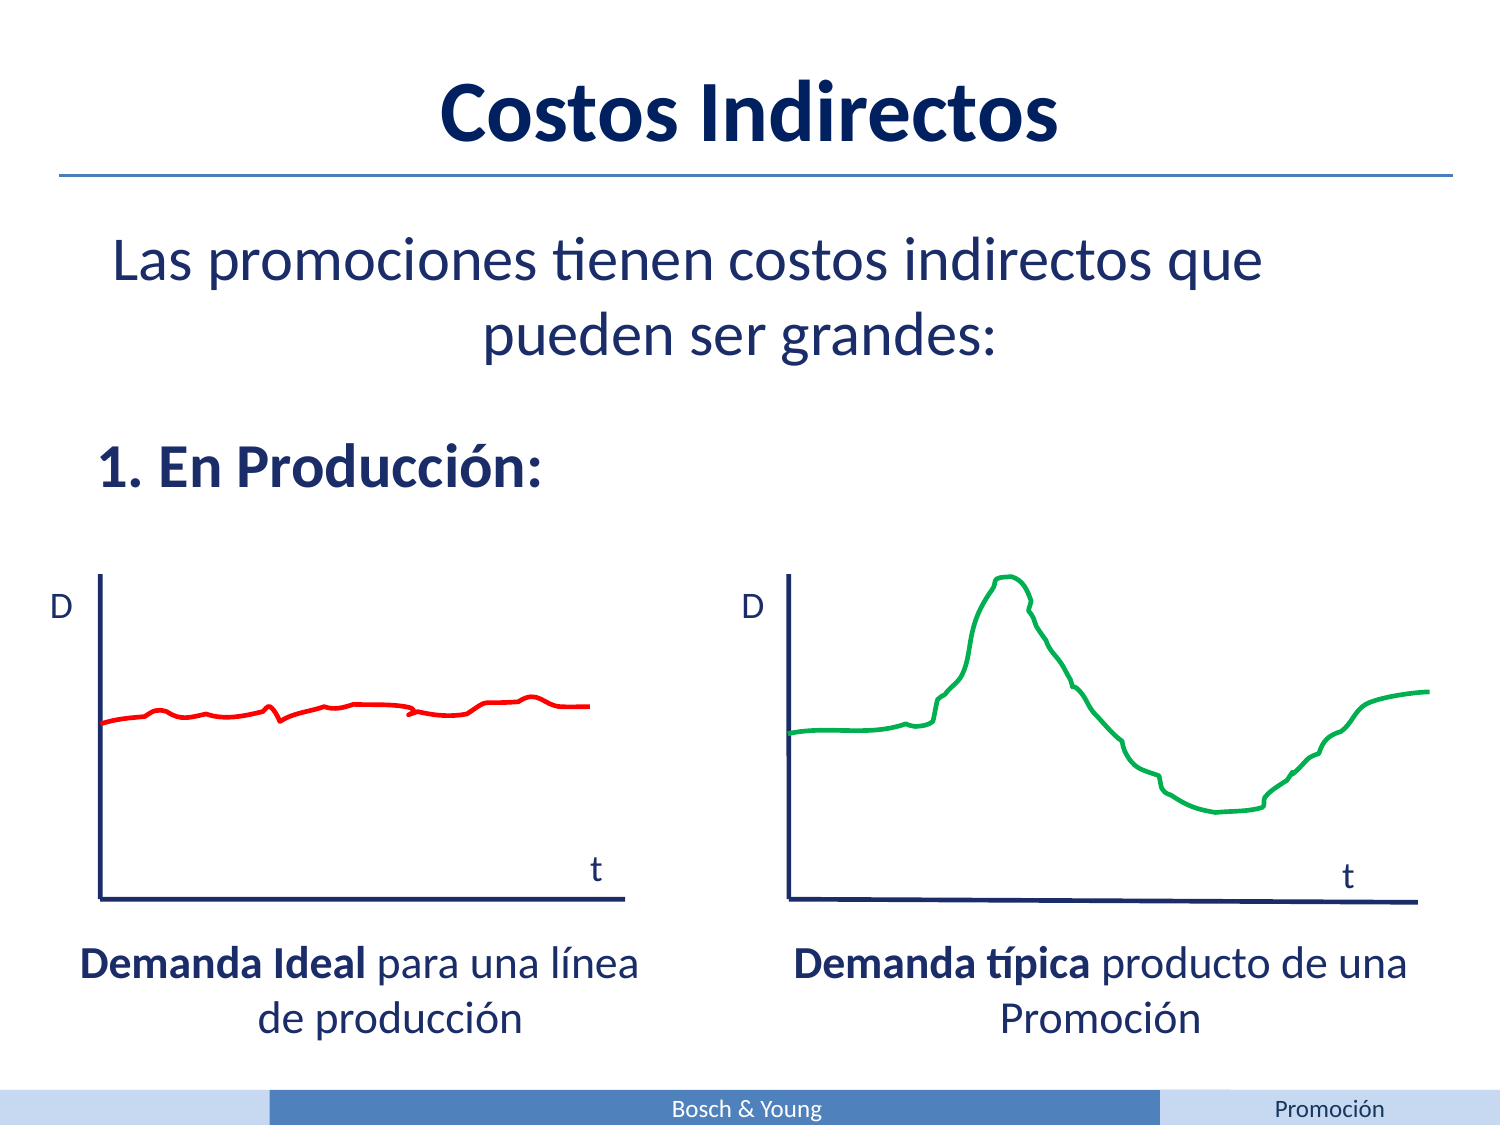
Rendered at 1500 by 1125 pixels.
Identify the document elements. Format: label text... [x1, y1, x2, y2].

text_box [735, 573, 1466, 1053]
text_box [34, 573, 735, 1053]
text_box [0, 1088, 272, 1125]
text_box Las promociones tienen costos indirectos que pueden ser grandes: [46, 210, 1360, 443]
text_box Bosch & Young [272, 1088, 1158, 1125]
text_box Costos Indirectos [35, 46, 1465, 167]
text_box 1. En Producción: [0, 396, 1279, 529]
text_box Promoción [1158, 1088, 1500, 1125]
